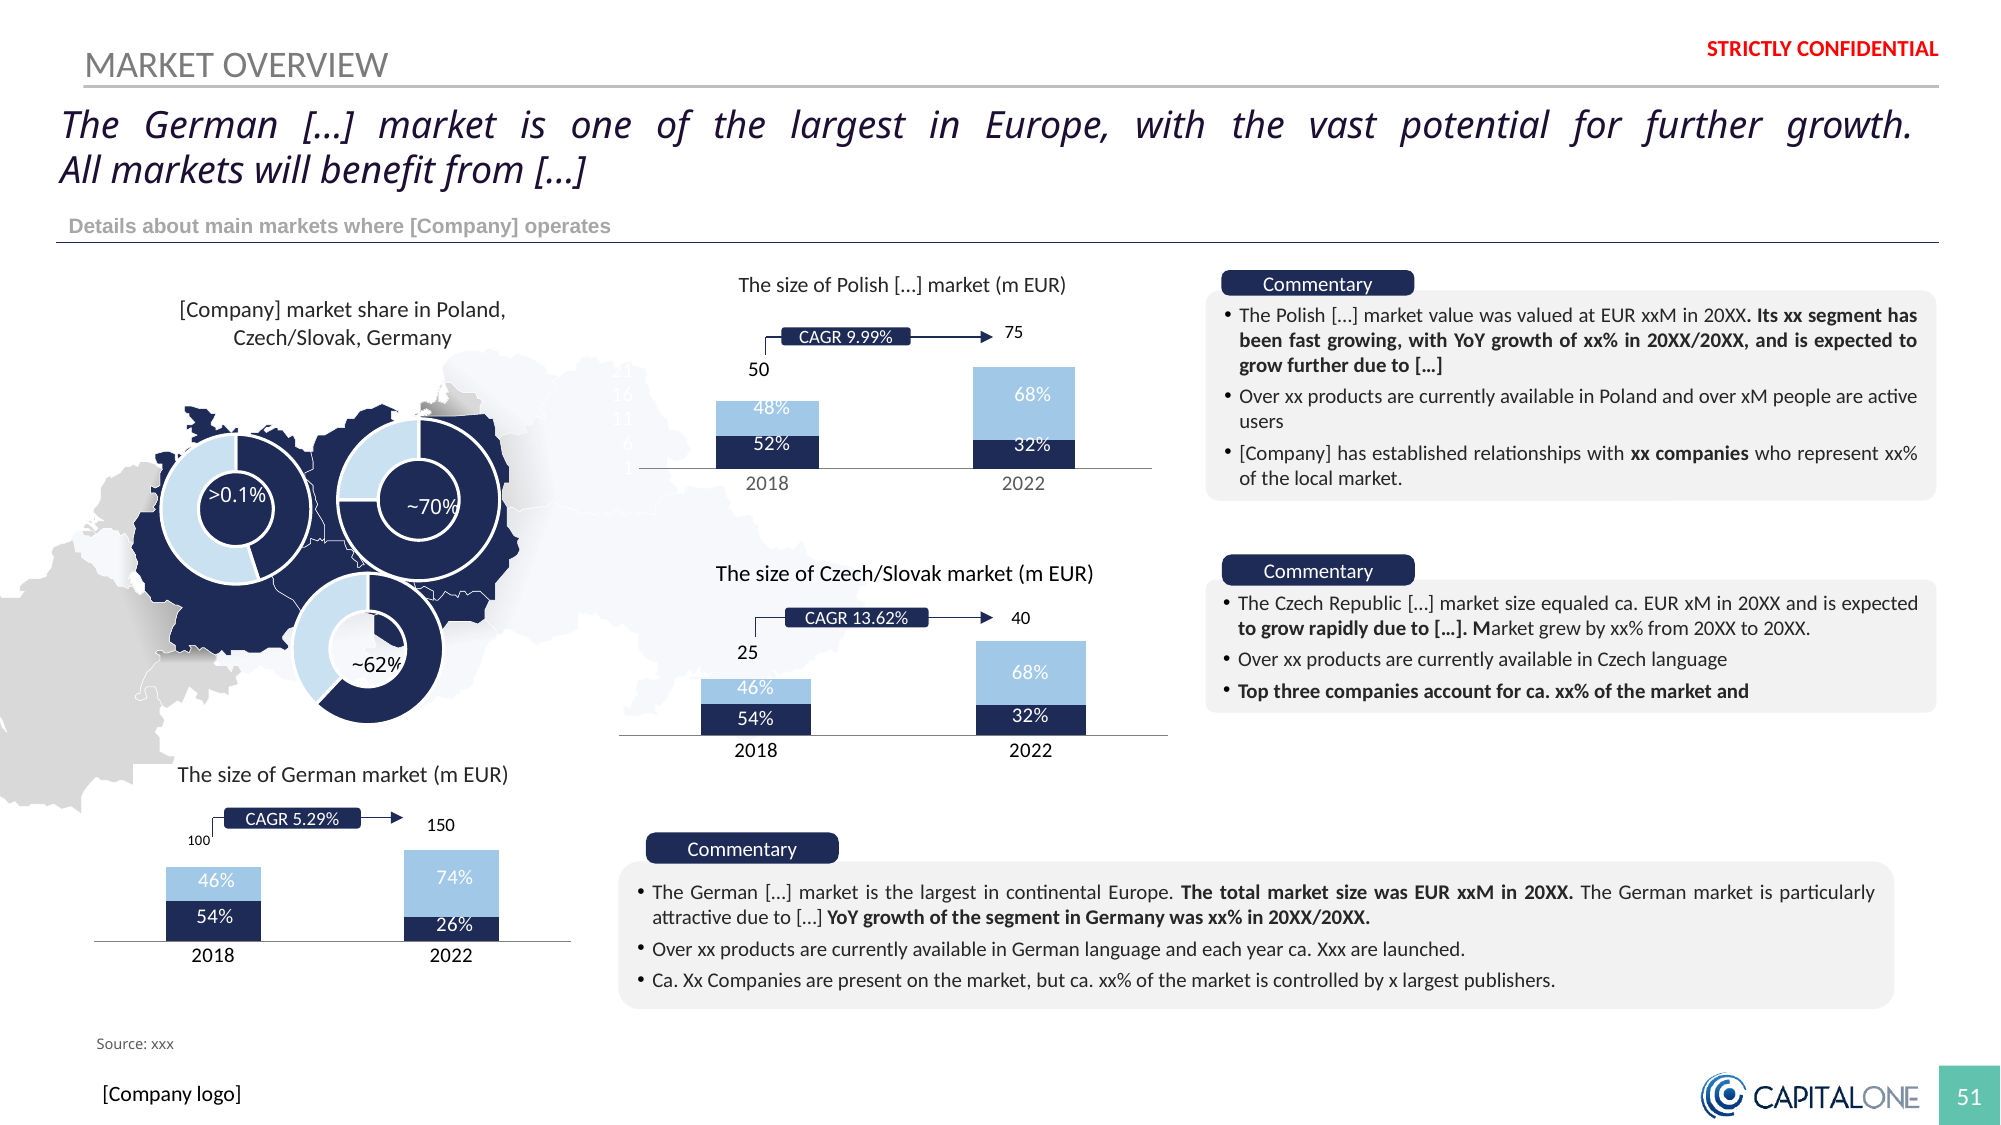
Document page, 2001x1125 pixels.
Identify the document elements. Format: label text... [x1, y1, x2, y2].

text_box [Company] market share in Poland, Czech/Slovak, Germany [96, 301, 590, 344]
text_box Details about main markets where [Company] operates [57, 204, 880, 242]
picture [1700, 1066, 1933, 1125]
text_box The Polish […] market value was valued at EUR xxM in 20XX. Its xx segment has been fast growing, with YoY growth of xx% in 20XX/20XX, and is expected to grow further due to […] Over xx products are currently available in Poland and over xM people are active users [Company] has established relationships with xx companies who represent xx% of the local market. [1205, 290, 1937, 501]
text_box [755, 607, 994, 638]
text_box MARKET OVERVIEW [69, 30, 1900, 70]
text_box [212, 807, 404, 837]
chart [81, 415, 586, 728]
text_box The Czech Republic […] market size equaled ca. EUR xM in 20XX and is expected to grow rapidly due to […]. Market grew by xx% from 20XX to 20XX. Over xx products are currently available in Czech language Top three companies account for ca. xx% of the market and [1205, 579, 1937, 713]
chart [593, 567, 1192, 817]
text_box The size of Czech/Slovak market (m EUR) [868, 551, 1220, 593]
chart [65, 802, 581, 1003]
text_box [765, 327, 994, 355]
text_box Commentary [1220, 553, 1416, 587]
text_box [0, 348, 868, 864]
chart [600, 309, 1199, 565]
text_box The German […] market is one of the largest in Europe, with the vast potential for further growth. All markets will benefit from […] [60, 101, 1939, 192]
text_box The size of Polish […] market (m EUR) [659, 263, 1152, 305]
text_box Commentary [1220, 269, 1416, 297]
text_box Source: xxx [81, 1029, 1454, 1065]
text_box The German […] market is the largest in continental Europe. The total market size was EUR xxM in 20XX. The German market is particularly attractive due to […] YoY growth of the segment in Germany was xx% in 20XX/20XX. Over xx products are currently available in German language and each year ca. Xxx are launched. Ca. Xx Companies are present on the market, but ca. xx% of the market is controlled by x largest publishers. [618, 861, 1895, 1010]
